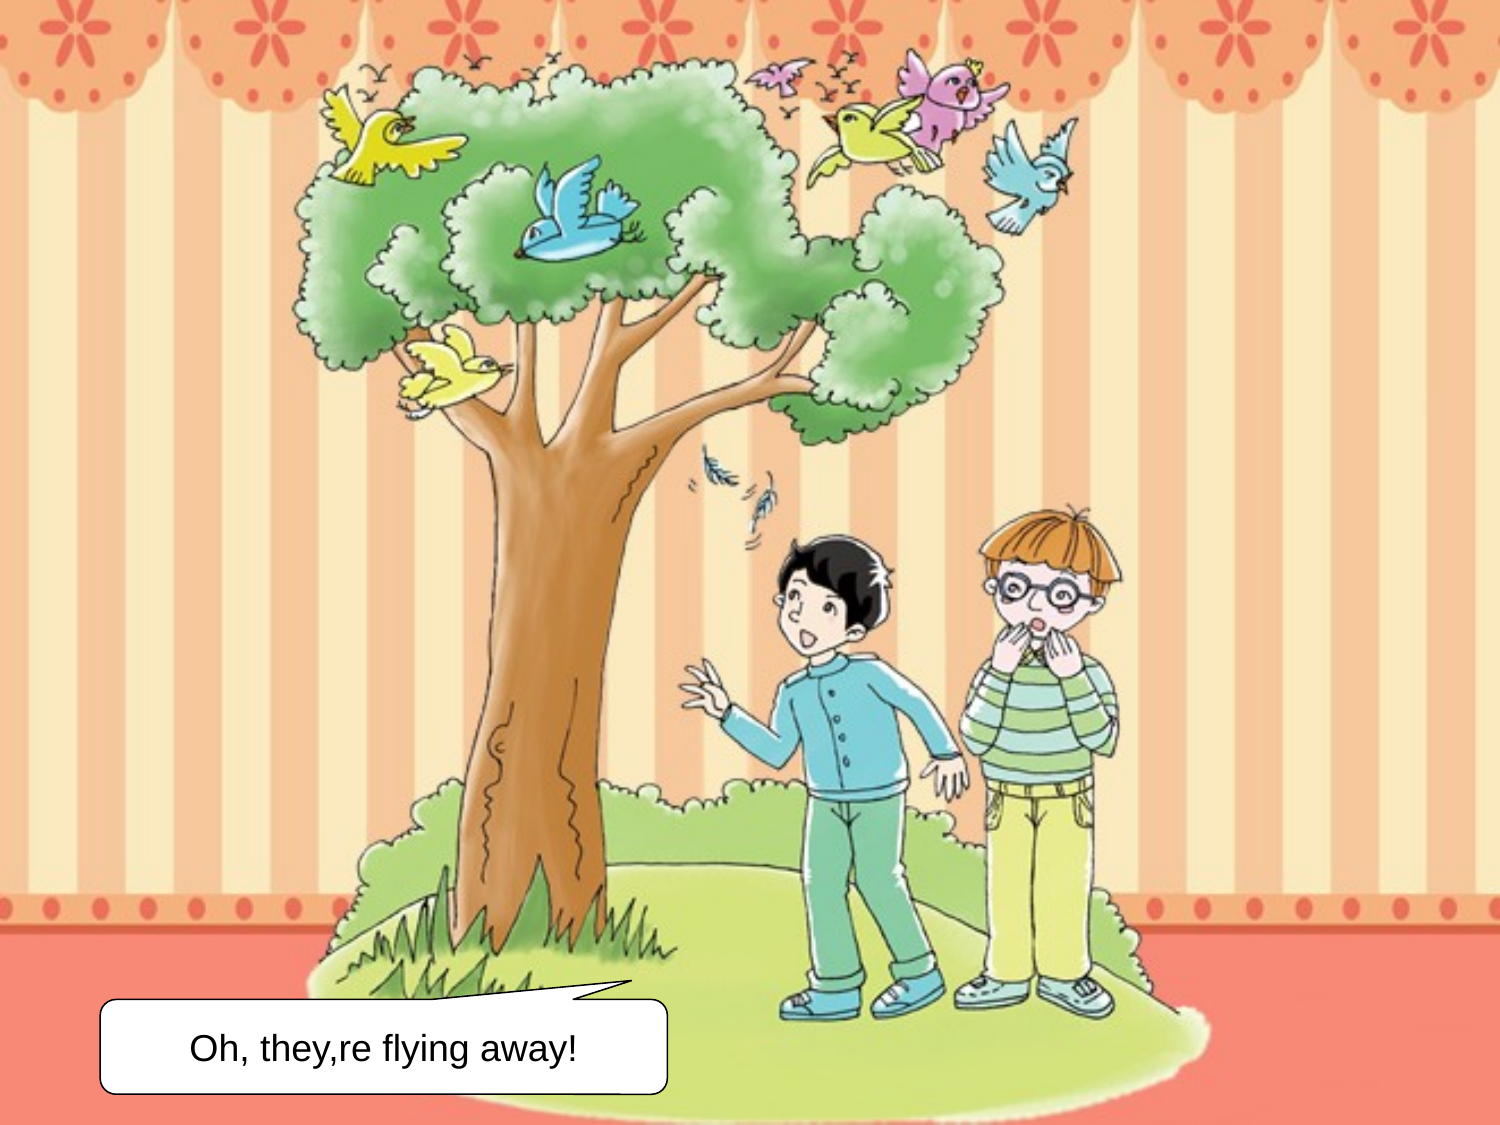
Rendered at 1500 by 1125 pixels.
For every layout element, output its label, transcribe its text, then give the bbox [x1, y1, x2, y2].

picture [0, 0, 1500, 1125]
text_box Oh, they,re flying away! [100, 980, 668, 1095]
